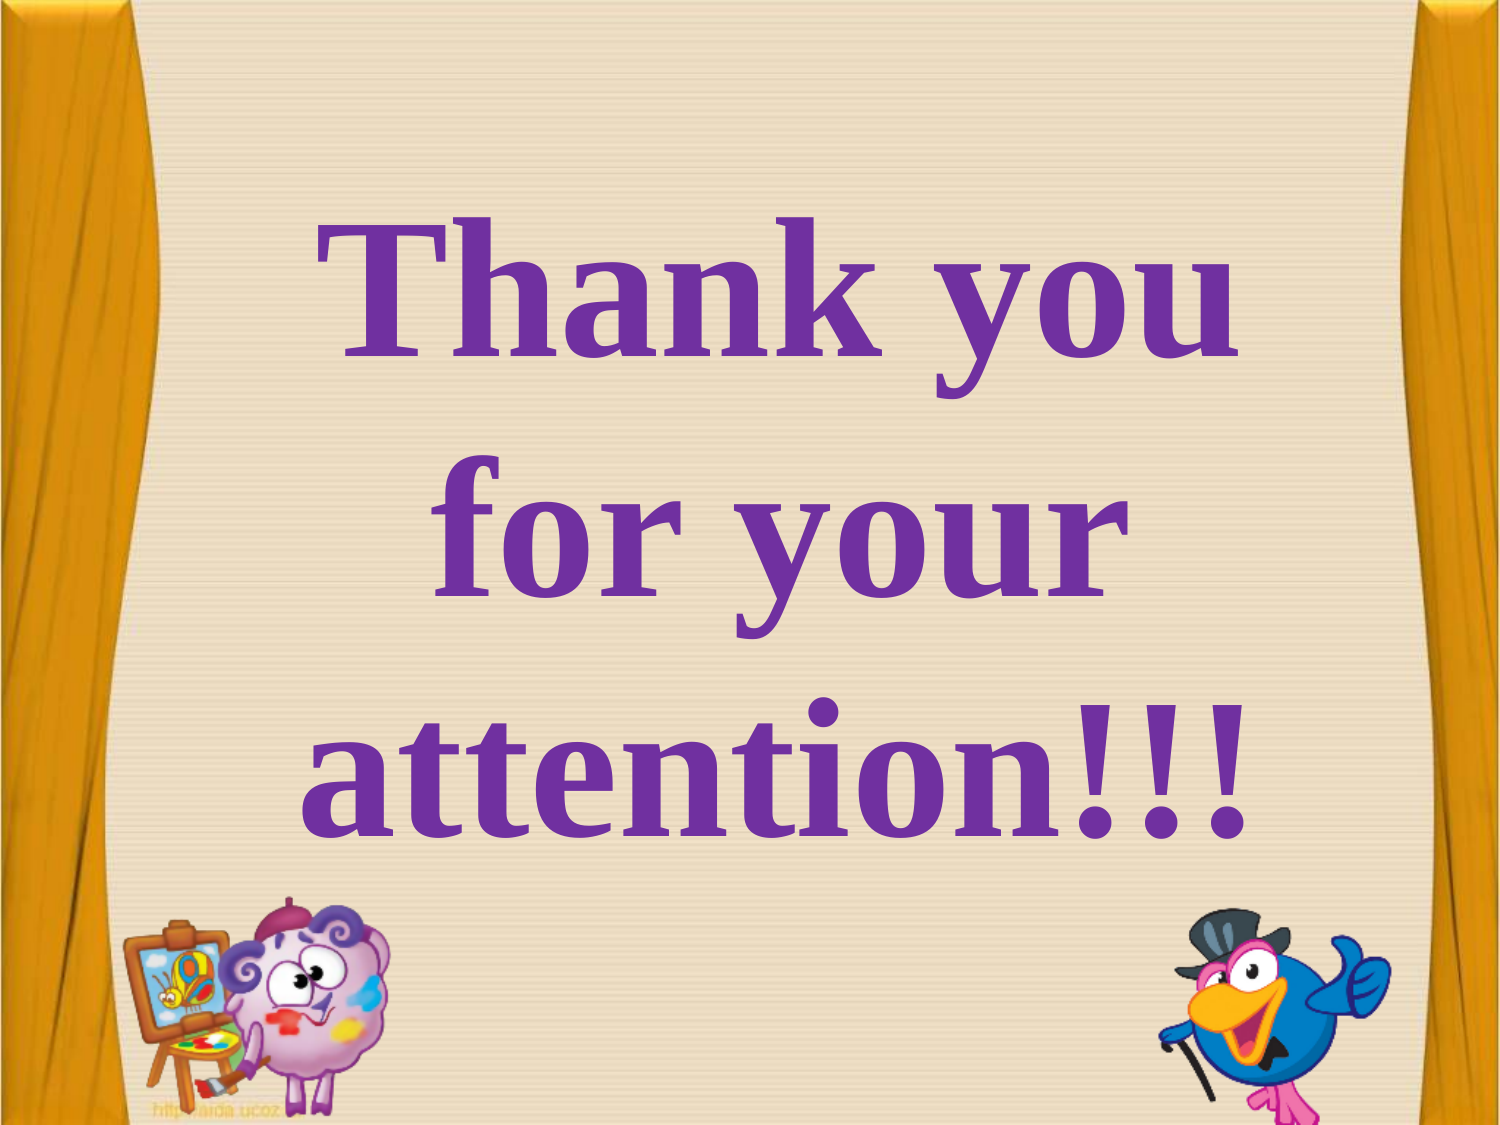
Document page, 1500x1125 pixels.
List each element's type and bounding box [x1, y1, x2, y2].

list [0, 0, 1500, 1125]
